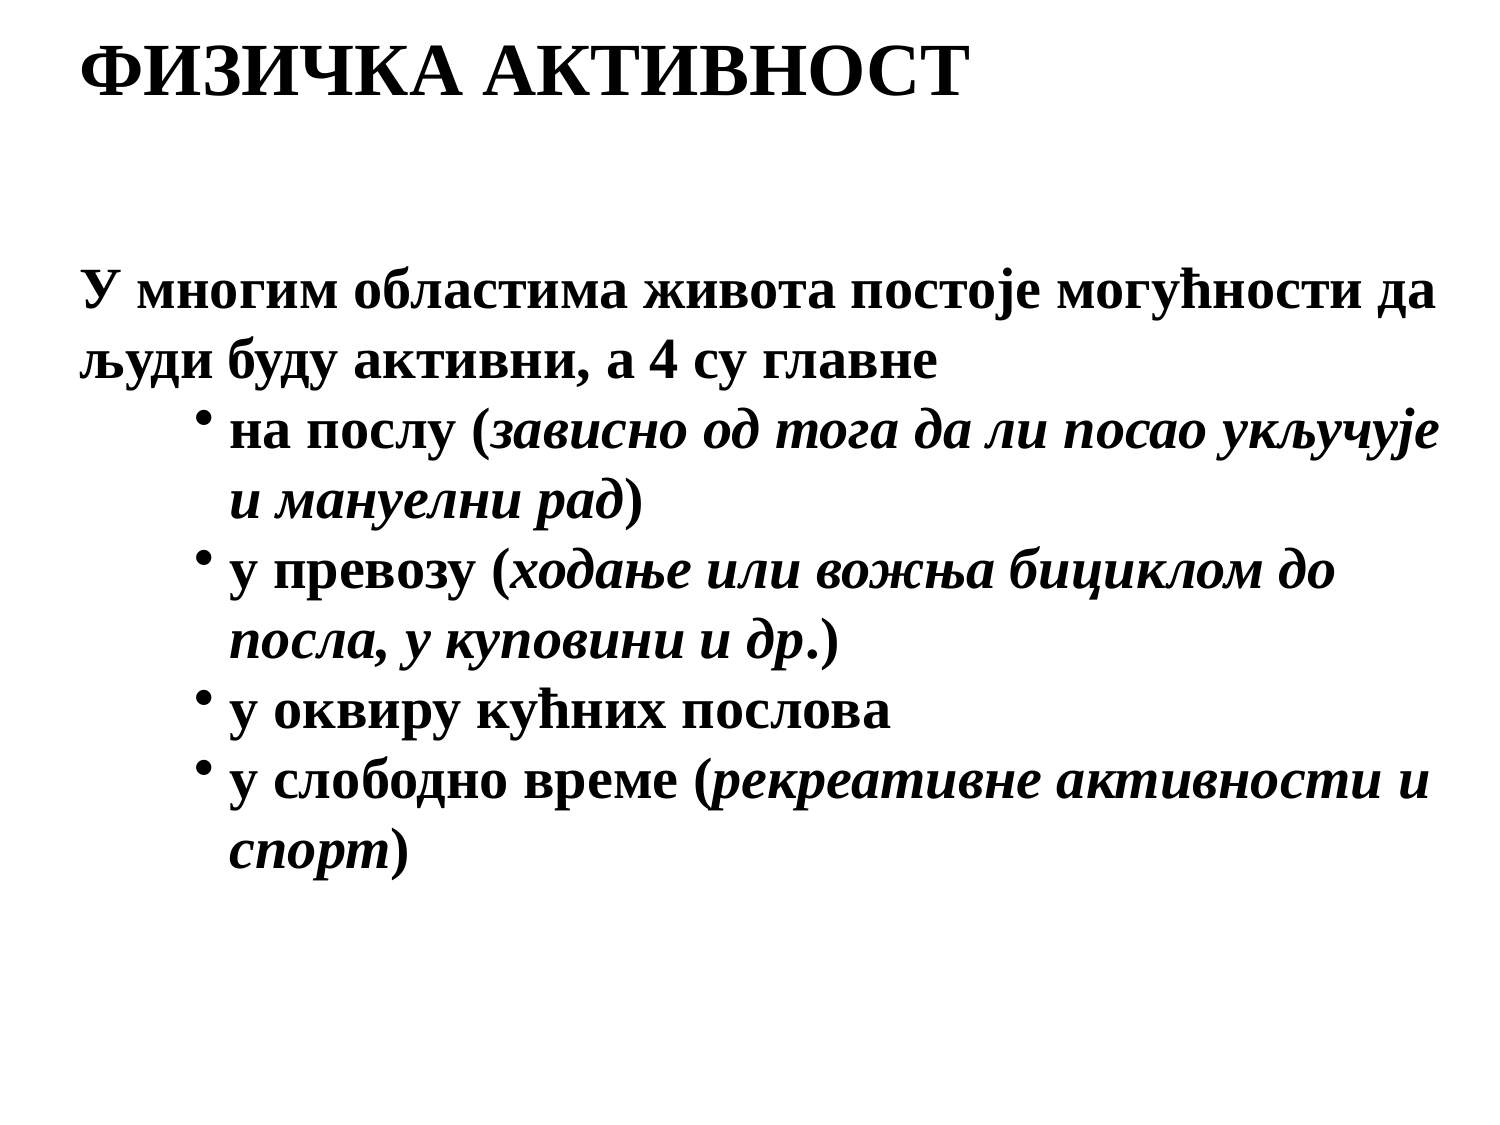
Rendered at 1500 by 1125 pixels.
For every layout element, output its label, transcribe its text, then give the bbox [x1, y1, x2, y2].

text_box ФИЗИЧКА АКТИВНОСТ У многим областима живота постоје могућности да људи буду активни, а 4 су главне на послу (зависно од тога да ли посао укључује и мануелни рад) у превозу (ходање или вожња бициклом до посла, у куповини и др.) у оквиру кућних послова у слободно време (рекреативне активности и спорт) [64, 12, 1500, 888]
